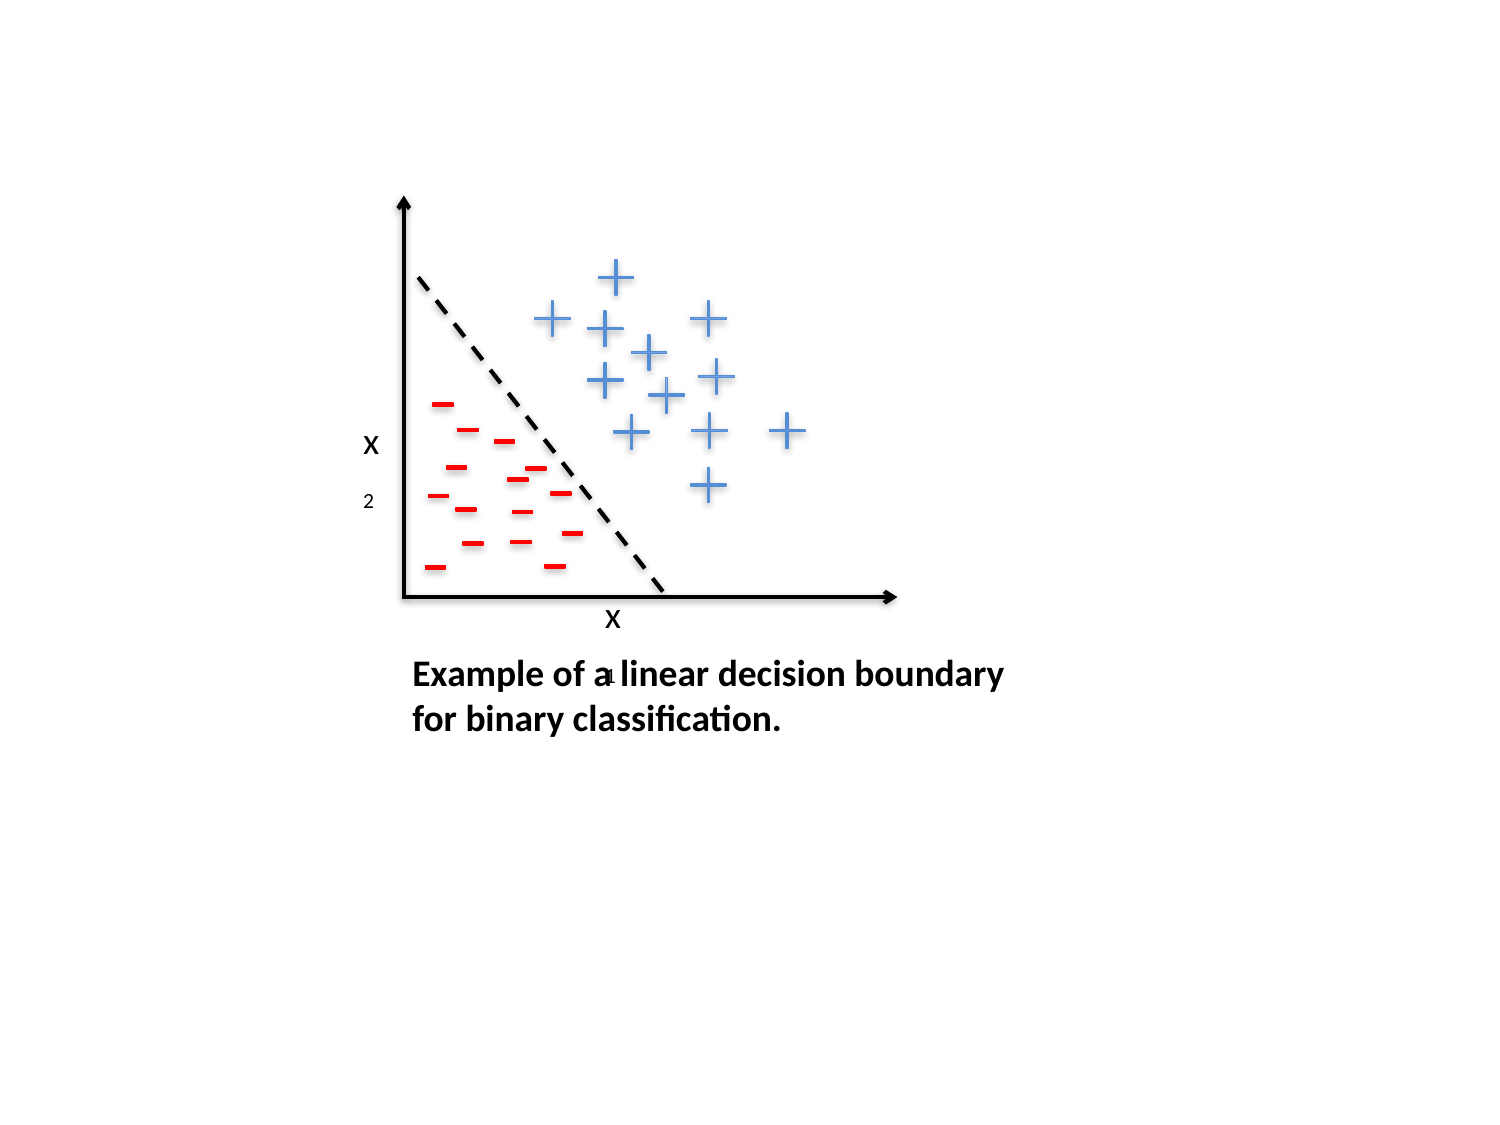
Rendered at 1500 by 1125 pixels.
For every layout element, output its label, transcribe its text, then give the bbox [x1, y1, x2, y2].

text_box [417, 276, 664, 593]
text_box [614, 259, 618, 275]
text_box [691, 412, 728, 449]
text_box Example of a linear decision boundary for binary classification. [397, 641, 1039, 747]
text_box [769, 412, 806, 449]
text_box [690, 467, 727, 503]
text_box [698, 358, 735, 395]
text_box x1 [595, 606, 620, 641]
text_box [668, 393, 685, 397]
text_box x2 [349, 409, 378, 521]
text_box [690, 300, 727, 337]
